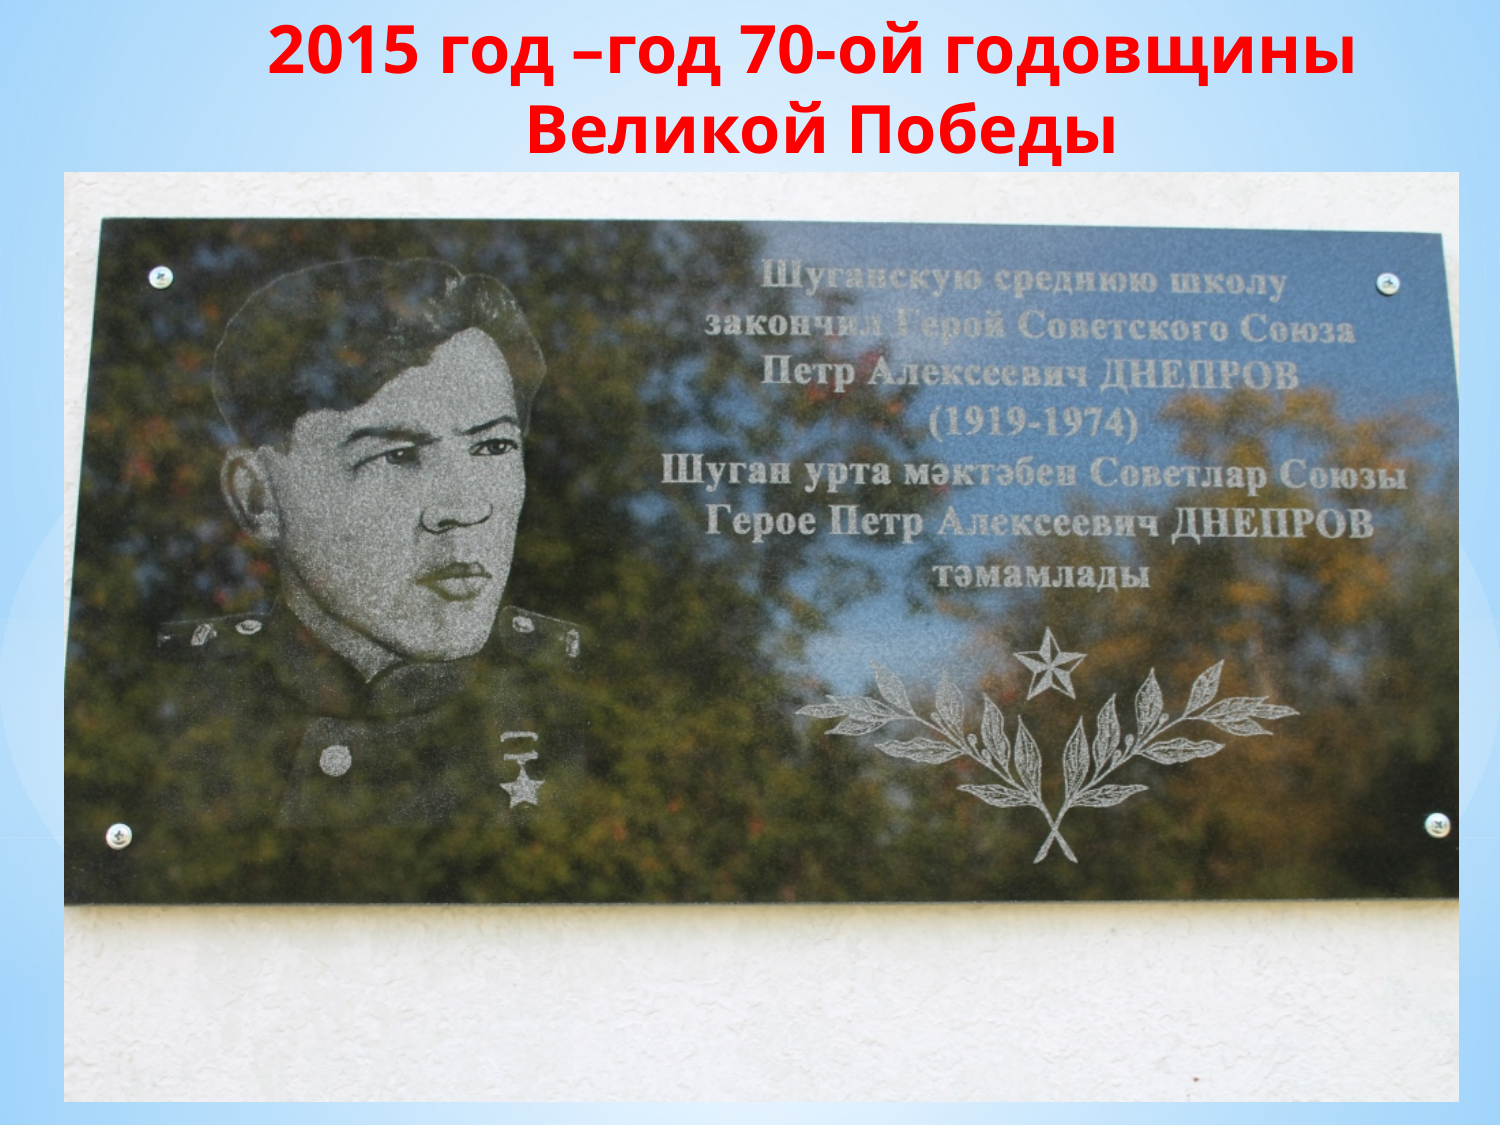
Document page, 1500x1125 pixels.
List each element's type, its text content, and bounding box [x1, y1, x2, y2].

picture [64, 171, 1459, 1103]
text_box 2015 год –год 70-ой годовщины Великой Победы [253, 0, 1374, 169]
